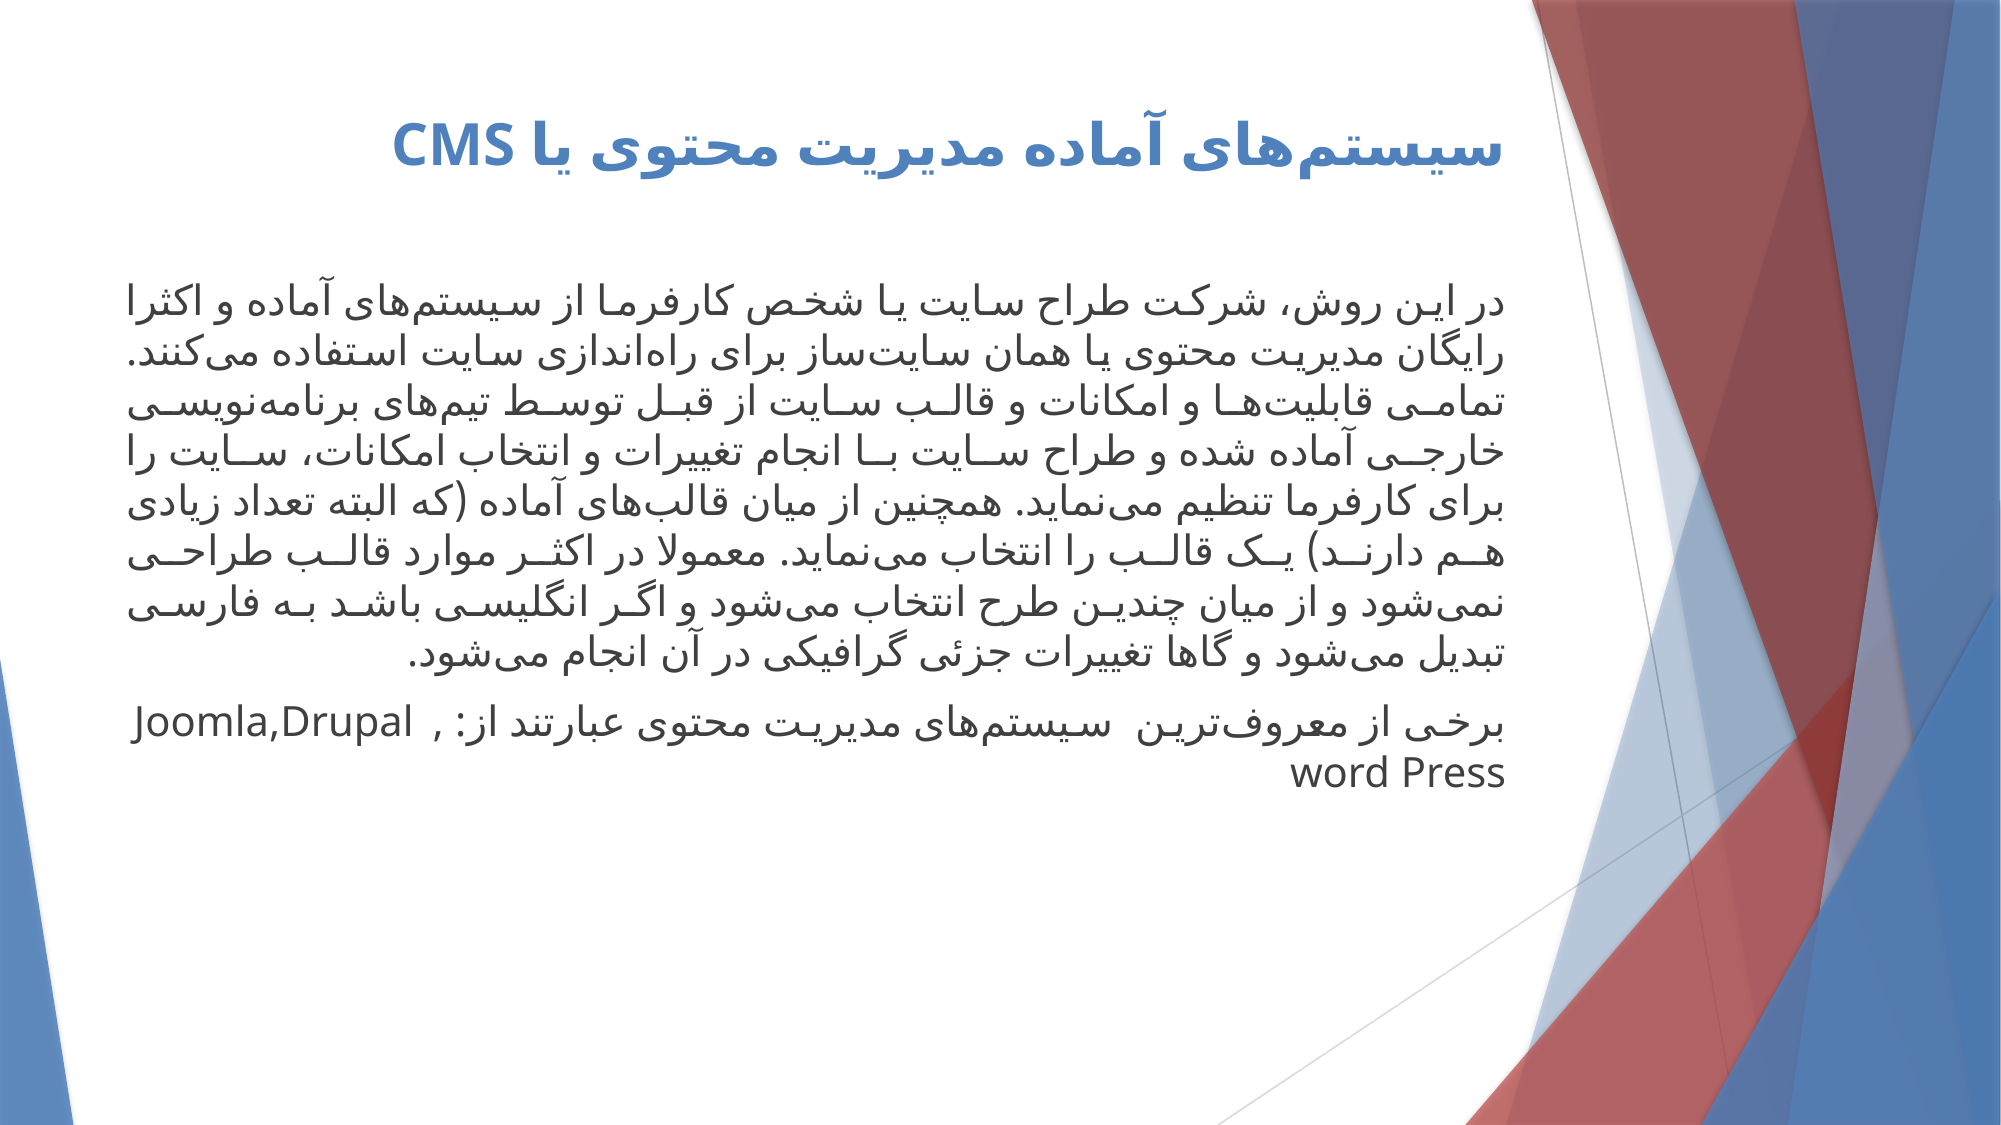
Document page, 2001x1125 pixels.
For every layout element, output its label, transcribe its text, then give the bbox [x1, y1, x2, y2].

list در این روش، شرکت طراح سایت یا شخص کارفرما از سیستم‌های آماده و اکثرا رایگان مدیریت محتوی یا همان سایت‌ساز برای راه‌اندازی سایت استفاده می‌کنند. تمامی قابلیت‌ها و امکانات و قالب سایت از قبل توسط تیم‌های برنامه‌نویسی خارجی آماده شده و طراح سایت با انجام تغییرات و انتخاب امکانات، سایت را برای کارفرما تنظیم می‌نماید. همچنین از میان قالب‌های آماده (که البته تعداد زیادی هم دارند) یک قالب را انتخاب می‌نماید. معمولا در اکثر موارد قالب طراحی نمی‌شود و از میان چندین طرح انتخاب می‌شود و اگر انگلیسی باشد به فارسی تبدیل می‌شود و گاها تغییرات جزئی گرافیکی در آن انجام می‌شود. برخی از معروف‌ترین سیستم‌های مدیریت محتوی عبارتند از: Joomla,Drupal , word Press [111, 266, 1522, 992]
title سیستم‌های آماده مدیریت محتوی یا CMS [111, 99, 1522, 266]
